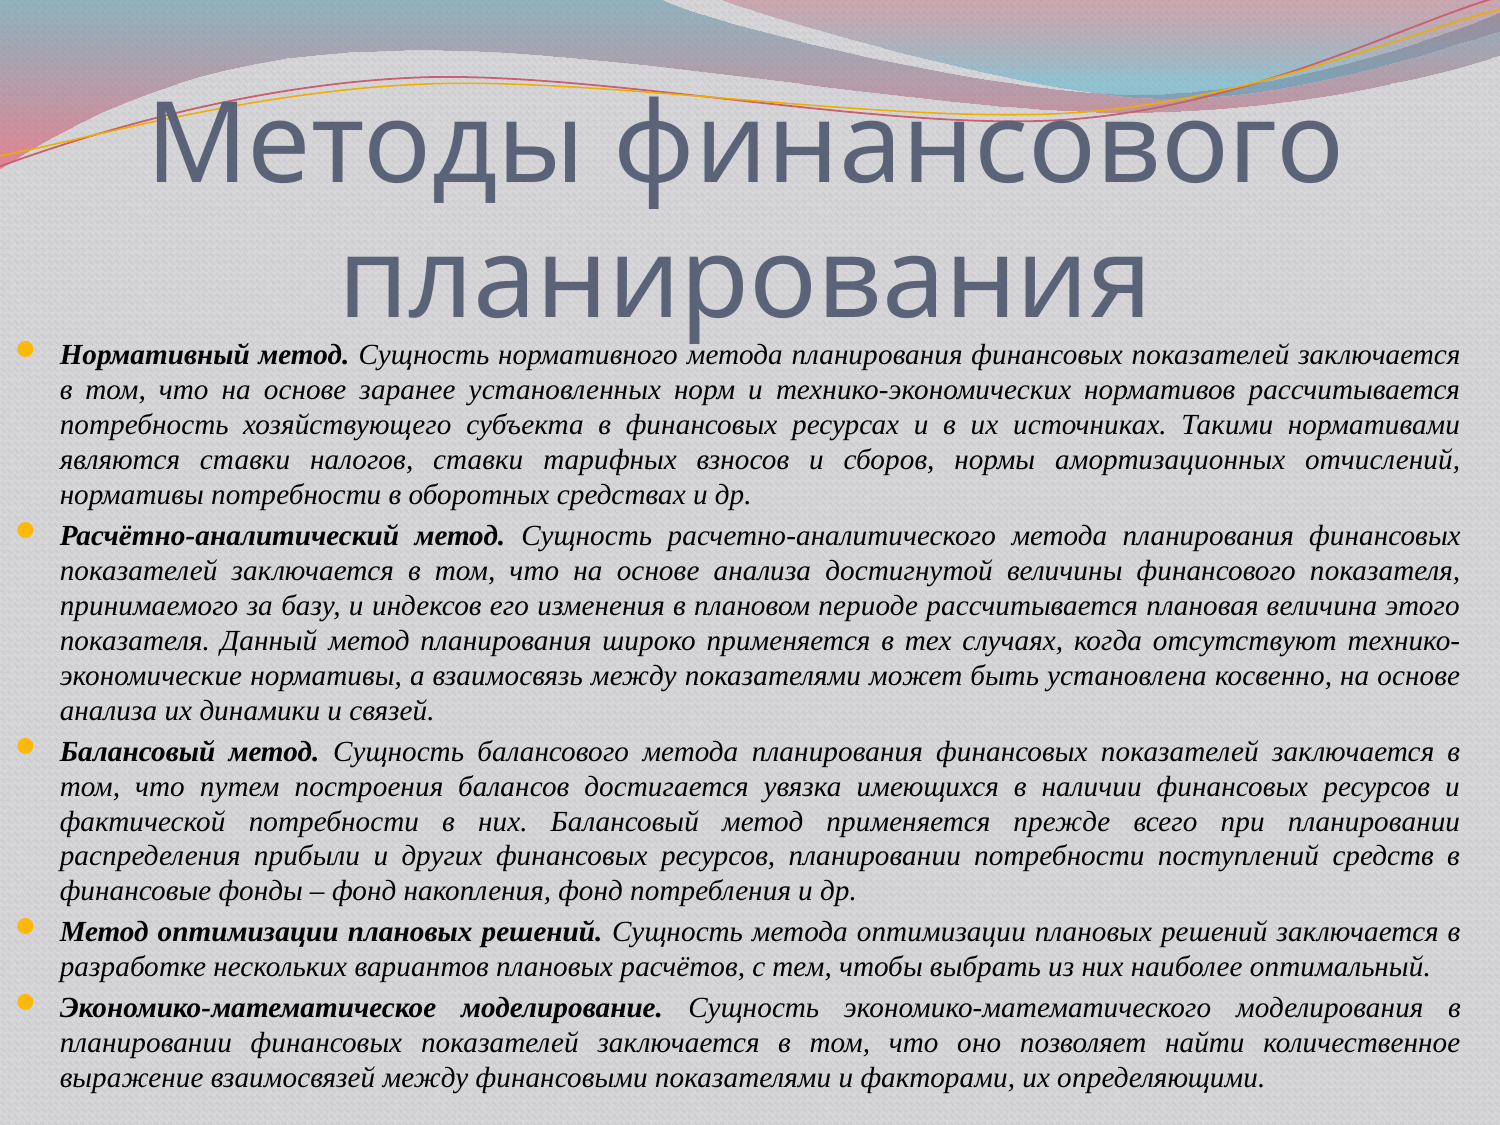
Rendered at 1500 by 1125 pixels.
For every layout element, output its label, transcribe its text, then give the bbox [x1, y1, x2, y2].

title Методы финансового планирования [70, 152, 1421, 327]
list Нормативный метод. Сущность нормативного метода планирования финансовых показателей заключается в том, что на основе заранее установленных норм и технико-экономических нормативов рассчитывается потребность хозяйствующего субъекта в финансовых ресурсах и в их источниках. Такими нормативами являются ставки налогов, ставки тарифных взносов и сборов, нормы амортизационных отчислений, нормативы потребности в оборотных средствах и др. Расчётно-аналитический метод. Сущность расчетно-аналитического метода планирования финансовых показателей заключается в том, что на основе анализа достигнутой величины финансового показателя, принимаемого за базу, и индексов его изменения в плановом периоде рассчитывается плановая величина этого показателя. Данный метод планирования широко применяется в тех случаях, когда отсутствуют технико-экономические нормативы, а взаимосвязь между показателями может быть установлена косвенно, на основе анализа их динамики и связей. Балансовый метод. Сущность балансового метода планирования финансовых показателей заключается в том, что путем построения балансов достигается увязка имеющихся в наличии финансовых ресурсов и фактической потребности в них. Балансовый метод применяется прежде всего при планировании распределения прибыли и других финансовых ресурсов, планировании потребности поступлений средств в финансовые фонды – фонд накопления, фонд потребления и др. Метод оптимизации плановых решений. Сущность метода оптимизации плановых решений заключается в разработке нескольких вариантов плановых расчётов, с тем, чтобы выбрать из них наиболее оптимальный. Экономико-математическое моделирование. Сущность экономико-математического моделирования в планировании финансовых показателей заключается в том, что оно позволяет найти количественное выражение взаимосвязей между финансовыми показателями и факторами, их определяющими. [0, 327, 1477, 1090]
